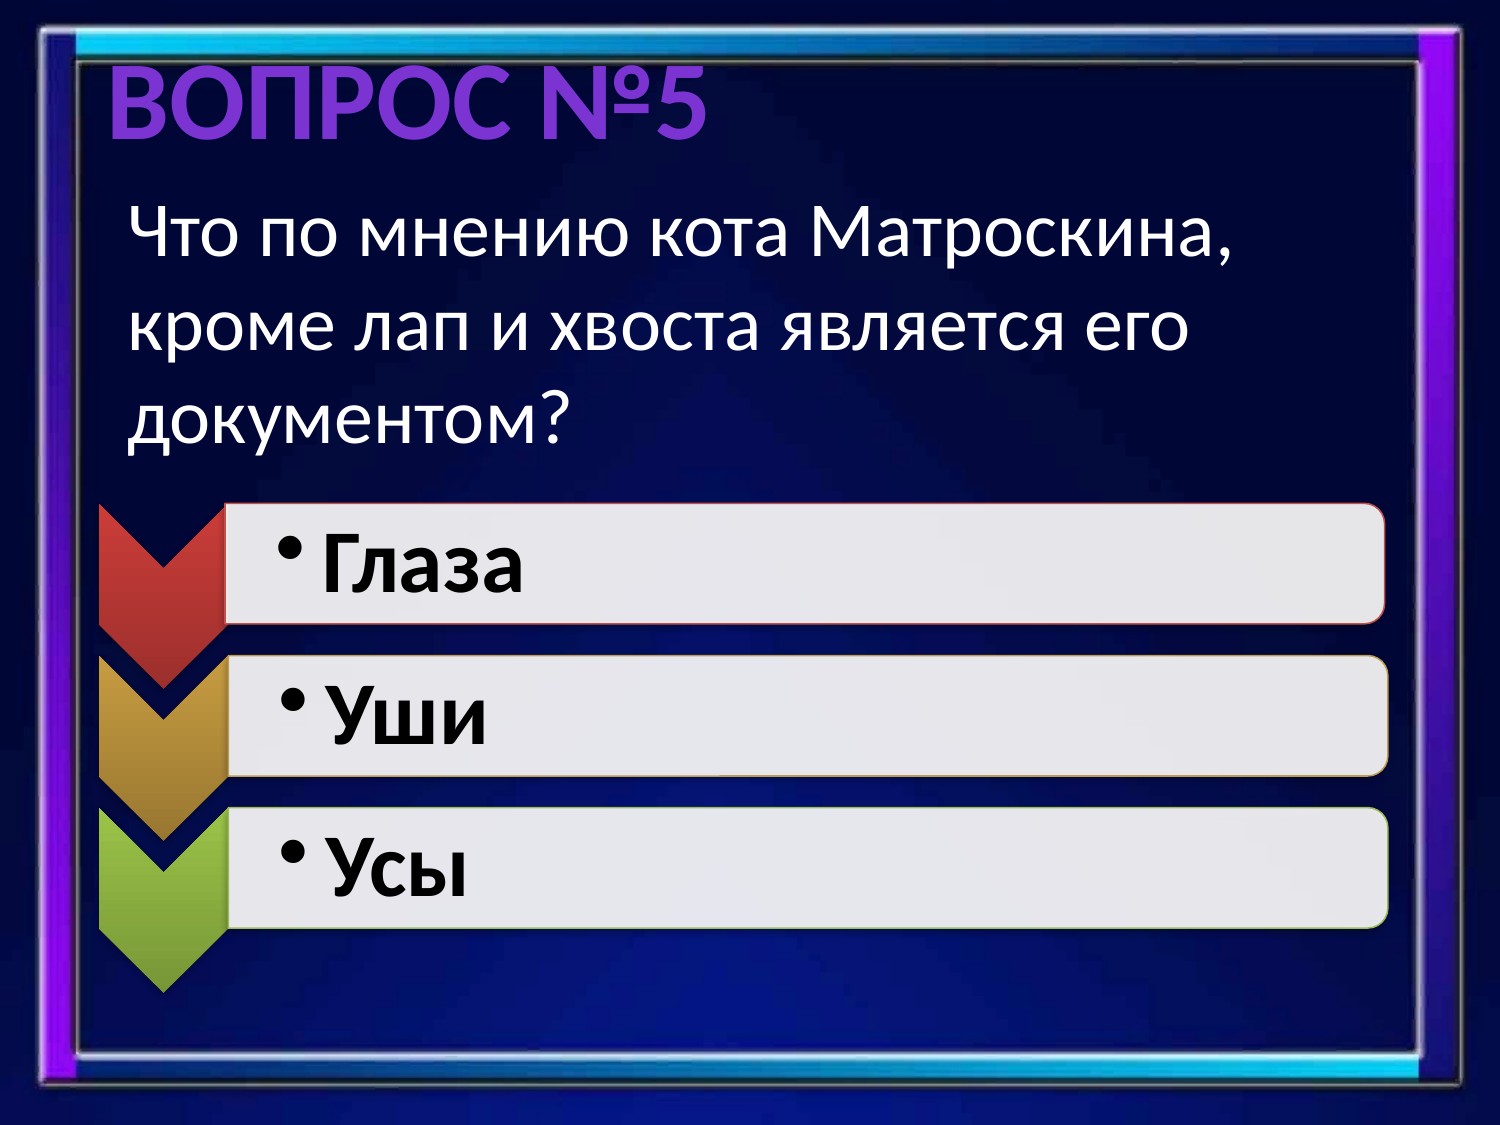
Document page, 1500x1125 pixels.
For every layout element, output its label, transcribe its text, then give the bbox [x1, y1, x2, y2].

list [98, 503, 1389, 994]
title Что по мнению кота Матроскина, кроме лап и хвоста является его документом? [112, 170, 1451, 468]
picture [0, 0, 1500, 1125]
text_box Вопрос №5 [91, 19, 728, 170]
